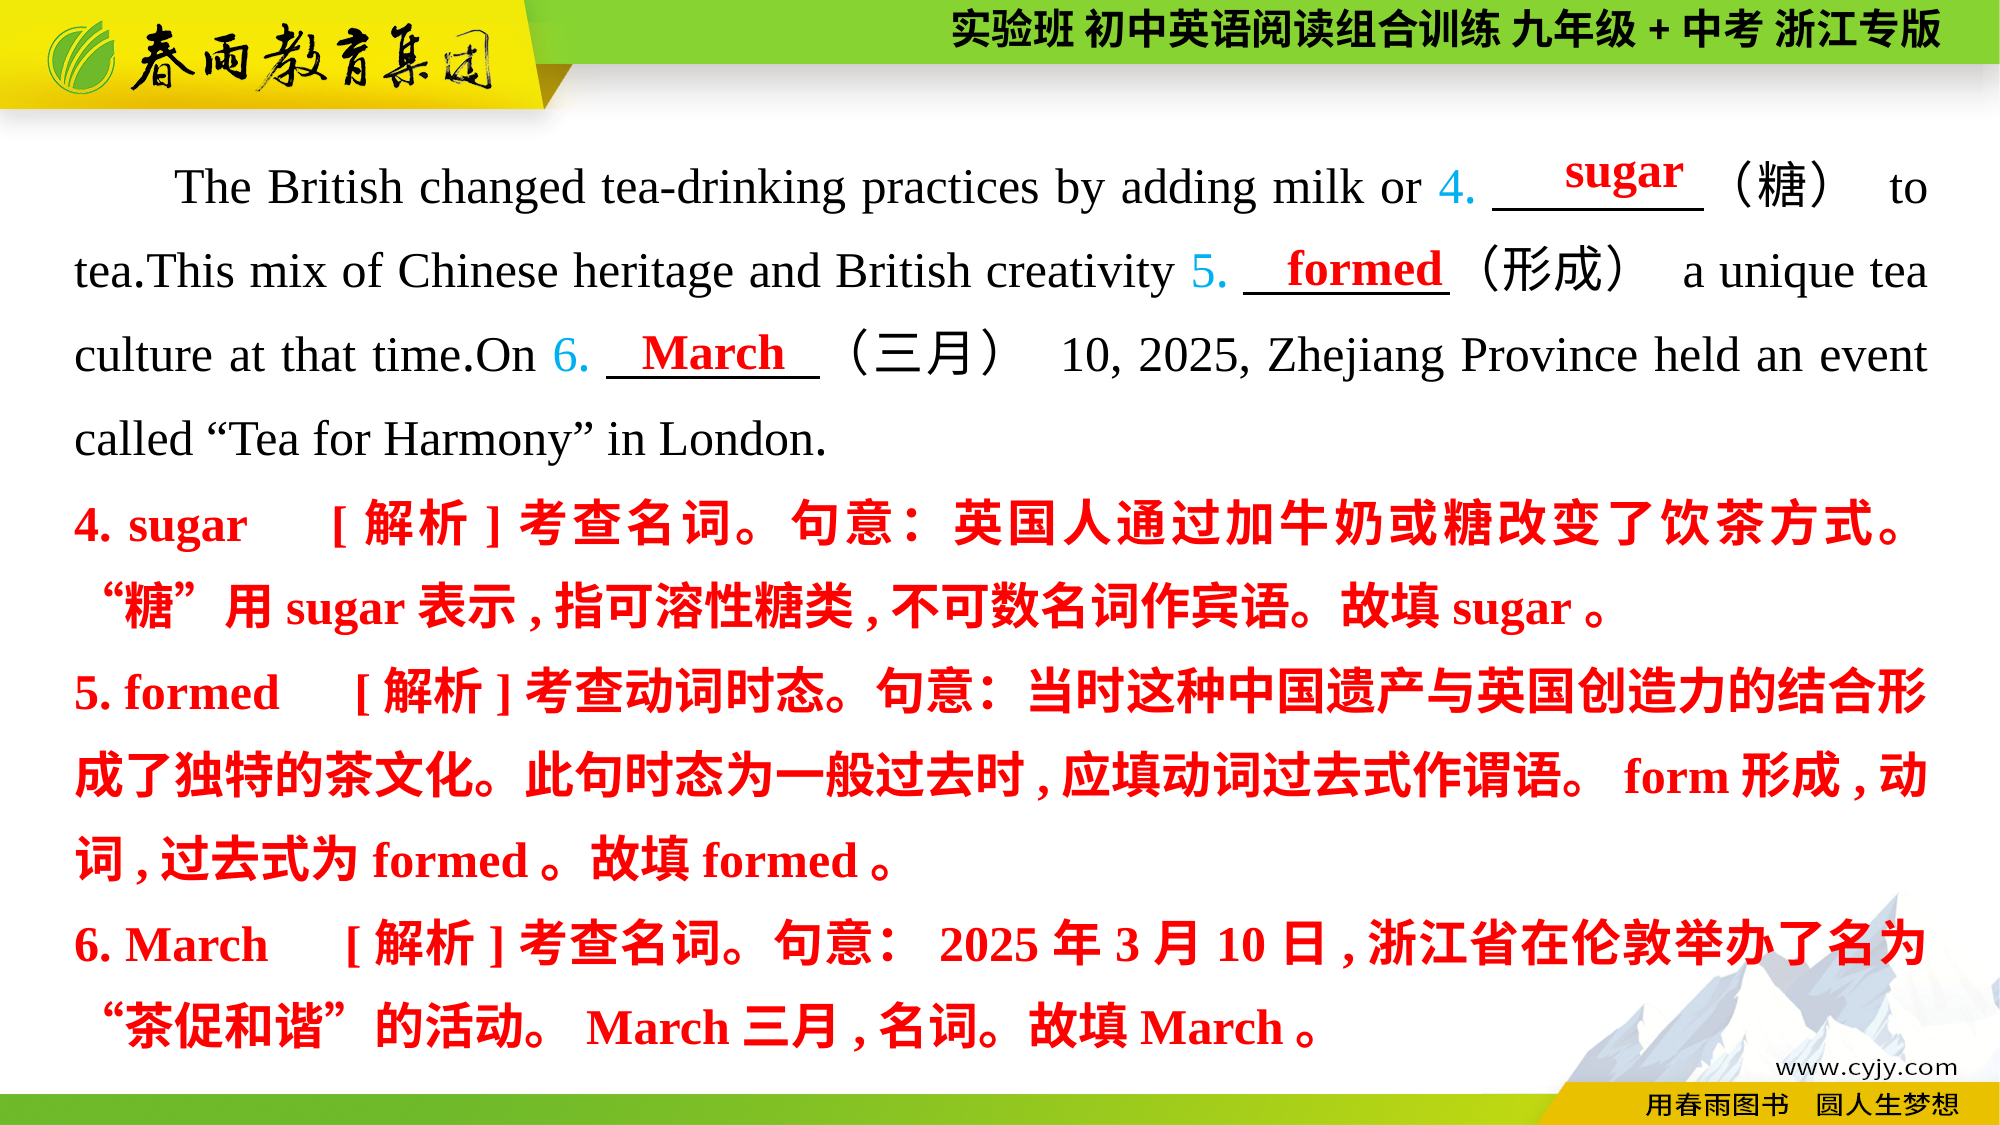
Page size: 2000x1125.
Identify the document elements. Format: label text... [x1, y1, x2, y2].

text_box formed [1272, 204, 1458, 303]
picture [0, 0, 2000, 1125]
list The British changed tea-drinking practices by adding milk or 4. （糖） to tea.This mix of Chinese heritage and British creativity 5. （形成） a unique tea culture at that time.On 6. （三月） 10, 2025, Zhejiang Province held an event called “Tea for Harmony” in London. [59, 122, 1944, 459]
text_box sugar [1550, 106, 1762, 206]
text_box March [627, 288, 801, 387]
text_box 4. sugar [解析]考查名词。句意：英国人通过加牛奶或糖改变了饮茶方式。“糖”用sugar表示,指可溶性糖类,不可数名词作宾语。故填sugar。 5. formed [解析]考查动词时态。句意：当时这种中国遗产与英国创造力的结合形成了独特的茶文化。此句时态为一般过去时,应填动词过去式作谓语。form形成,动词,过去式为formed。故填formed。 6. March [解析]考查名词。句意：2025年3月10日,浙江省在伦敦举办了名为“茶促和谐”的活动。March三月,名词。故填March。 [59, 459, 1944, 1063]
